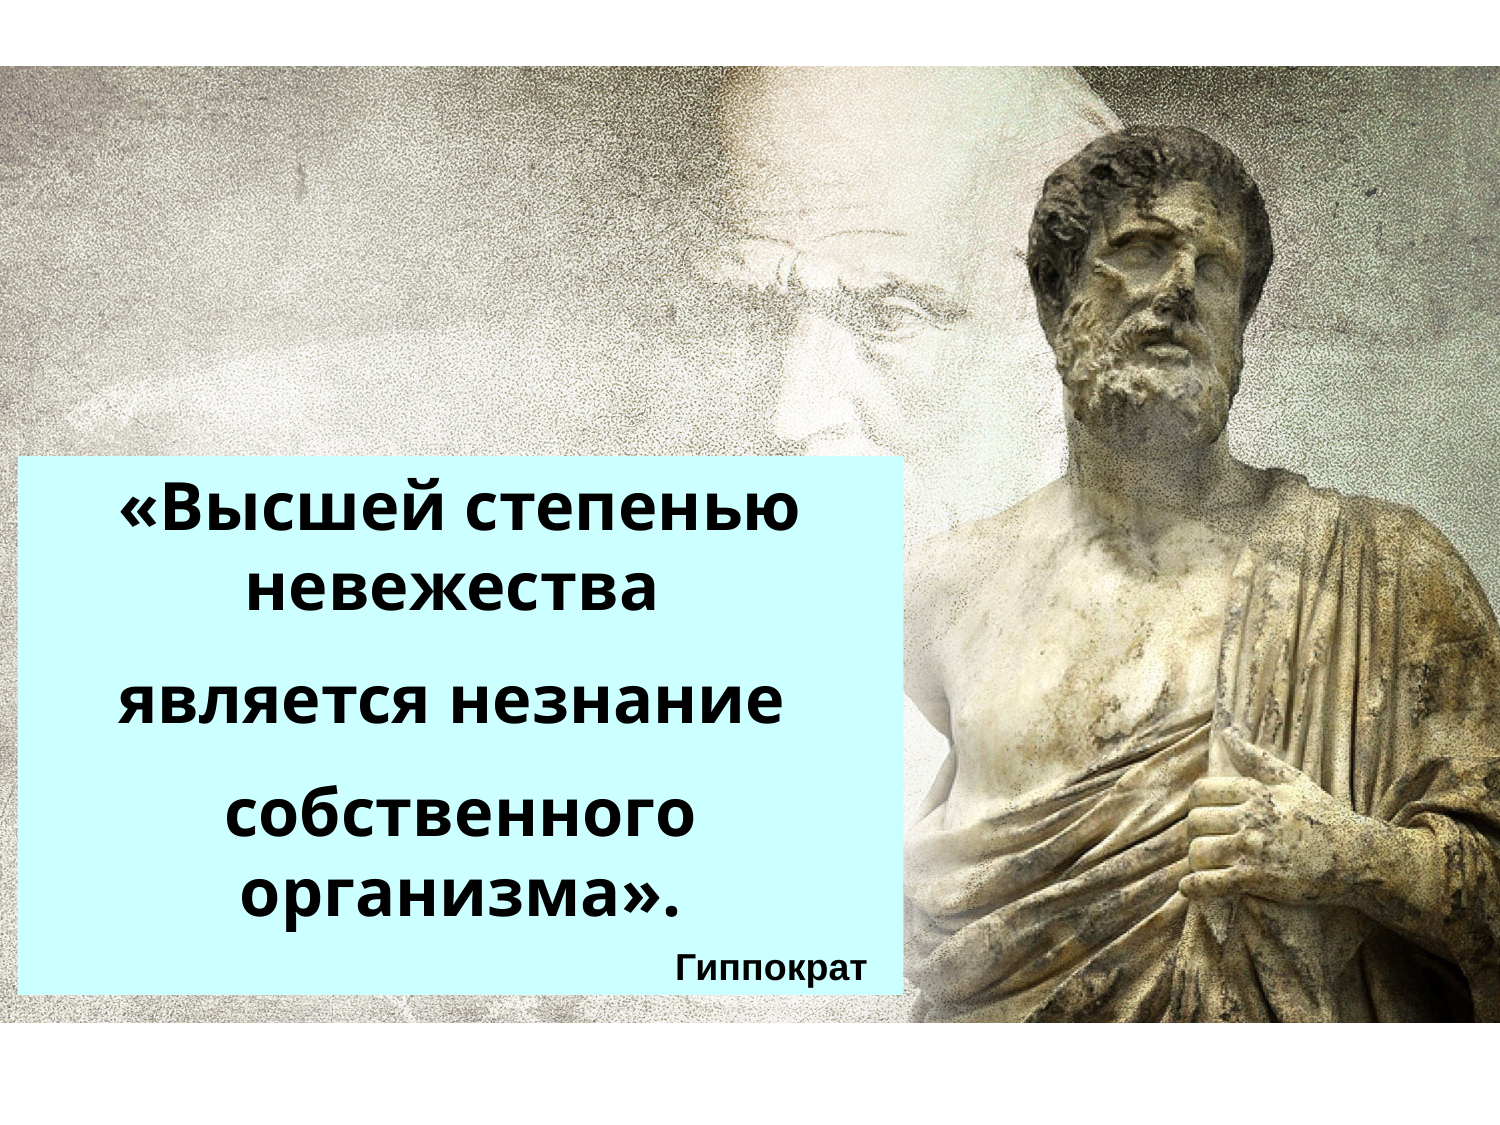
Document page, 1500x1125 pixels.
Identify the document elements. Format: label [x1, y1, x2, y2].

picture [0, 66, 1500, 1023]
